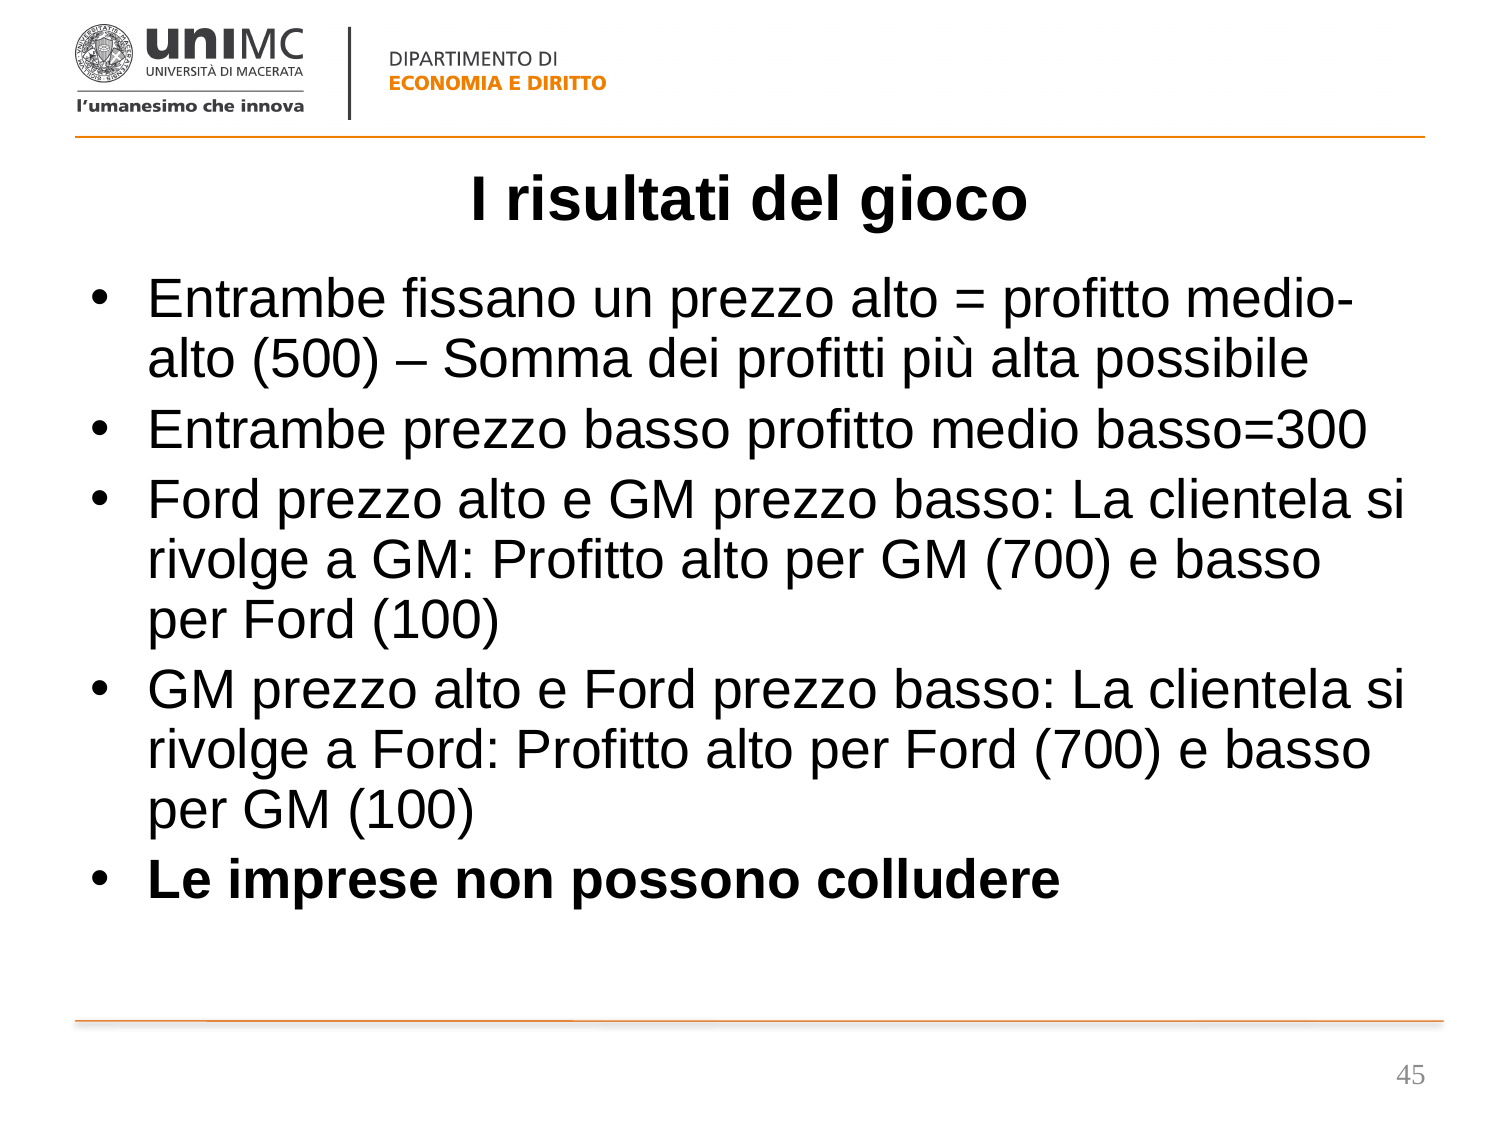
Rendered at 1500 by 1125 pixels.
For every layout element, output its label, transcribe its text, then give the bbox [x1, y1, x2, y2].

title I risultati del gioco [75, 149, 1425, 241]
picture [75, 24, 1425, 138]
slide_number 45 [1091, 1042, 1442, 1103]
list Entrambe fissano un prezzo alto = profitto medio-alto (500) – Somma dei profitti più alta possibile Entrambe prezzo basso profitto medio basso=300 Ford prezzo alto e GM prezzo basso: La clientela si rivolge a GM: Profitto alto per GM (700) e basso per Ford (100) GM prezzo alto e Ford prezzo basso: La clientela si rivolge a Ford: Profitto alto per Ford (700) e basso per GM (100) Le imprese non possono colludere [75, 262, 1425, 1005]
